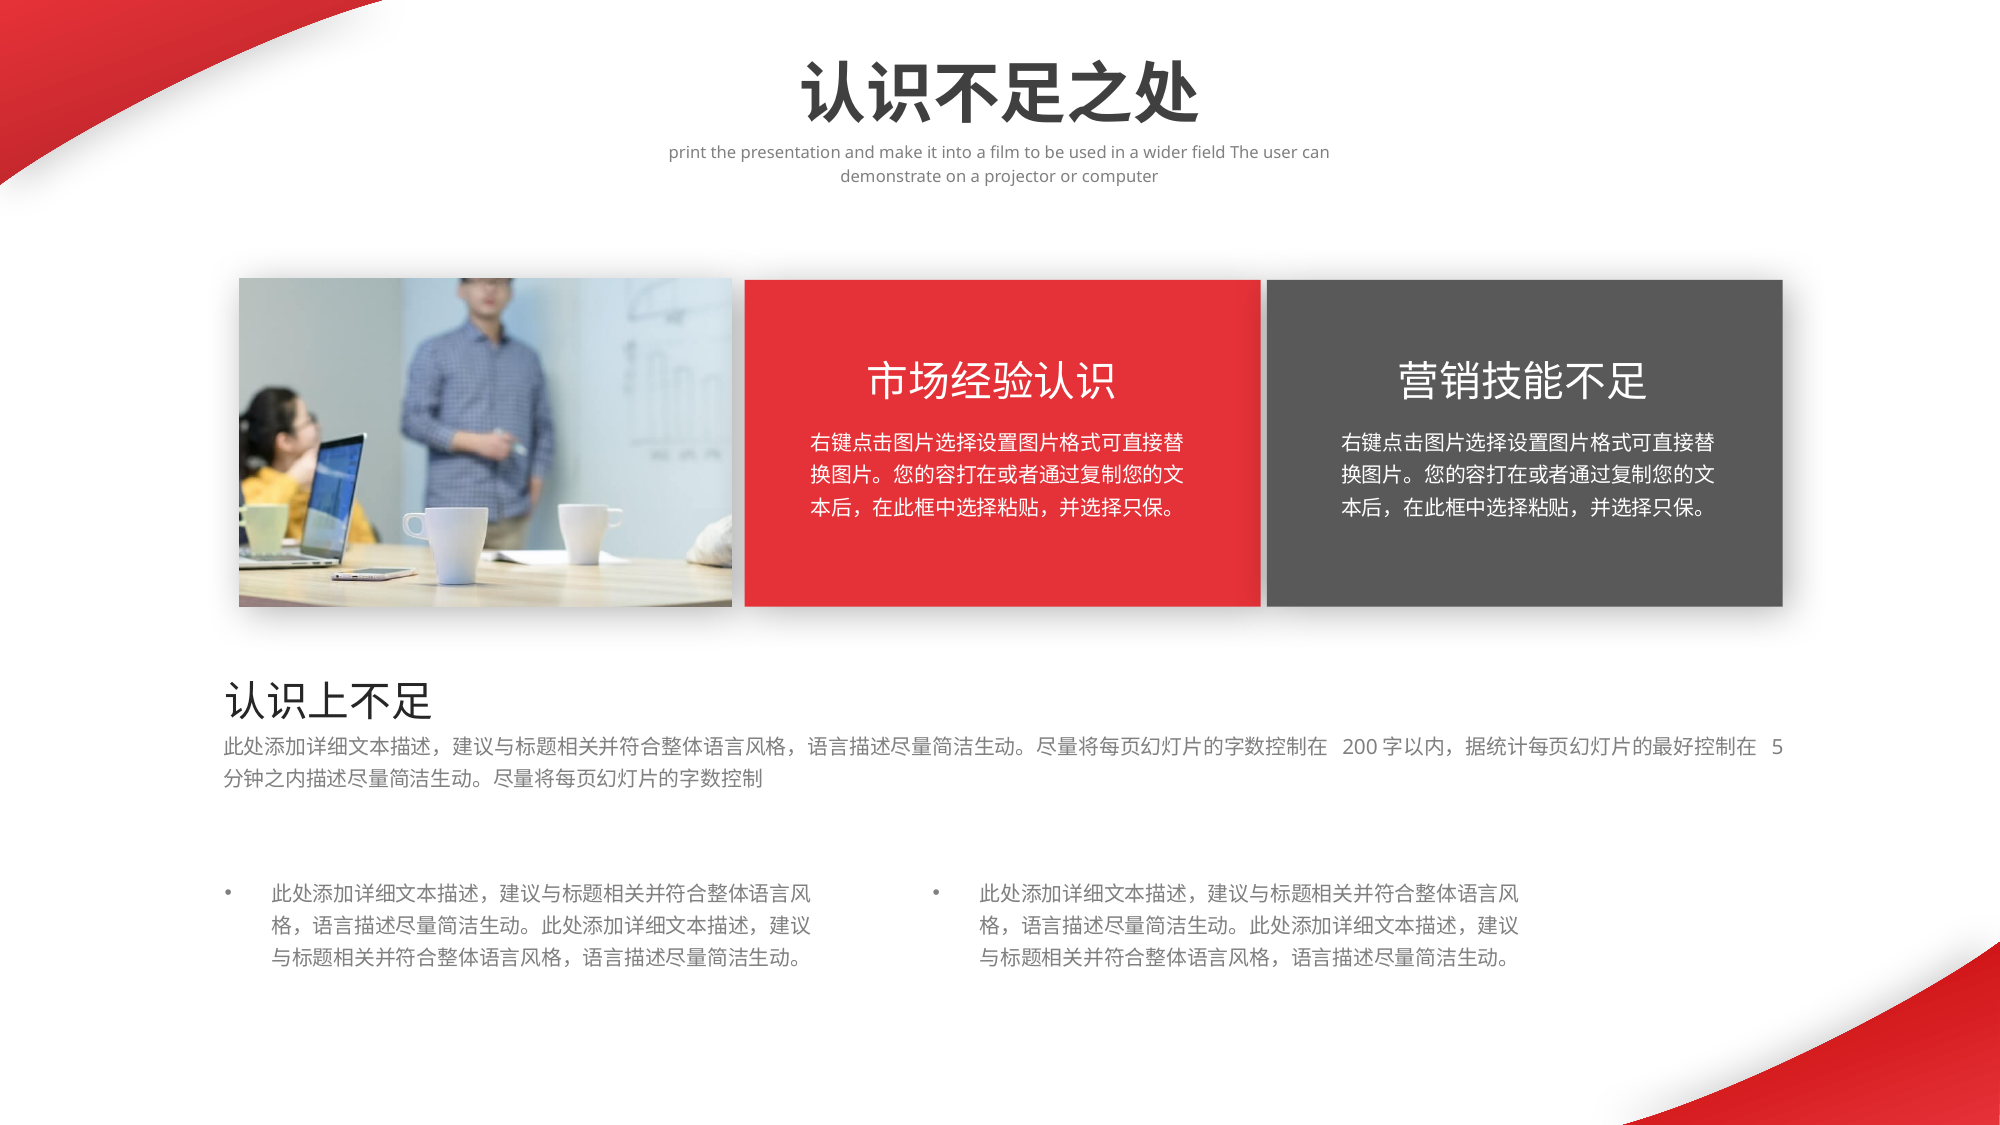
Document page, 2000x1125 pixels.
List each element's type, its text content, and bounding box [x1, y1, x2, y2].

text_box 右键点击图片选择设置图片格式可直接替换图片。您的容打在或者通过复制您的文本后，在此框中选择粘贴，并选择只保。 [1341, 422, 1721, 520]
text_box 认识上不足 [209, 652, 448, 718]
text_box 此处添加详细文本描述，建议与标题相关并符合整体语言风格，语言描述尽量简洁生动。此处添加详细文本描述，建议与标题相关并符合整体语言风格，语言描述尽量简洁生动。 [209, 865, 835, 978]
text_box 此处添加详细文本描述，建议与标题相关并符合整体语言风格，语言描述尽量简洁生动。尽量将每页幻灯片的字数控制在 200字以内，据统计每页幻灯片的最好控制在 5分钟之内描述尽量简洁生动。尽量将每页幻灯片的字数控制 [208, 718, 1804, 799]
text_box 营销技能不足 [1330, 339, 1715, 405]
text_box [1266, 279, 1783, 607]
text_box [649, 43, 1351, 195]
text_box [744, 279, 1261, 607]
text_box 右键点击图片选择设置图片格式可直接替换图片。您的容打在或者通过复制您的文本后，在此框中选择粘贴，并选择只保。 [810, 422, 1202, 520]
text_box 此处添加详细文本描述，建议与标题相关并符合整体语言风格，语言描述尽量简洁生动。此处添加详细文本描述，建议与标题相关并符合整体语言风格，语言描述尽量简洁生动。 [917, 865, 1543, 978]
text_box 市场经验认识 [800, 339, 1184, 405]
picture [239, 278, 732, 607]
